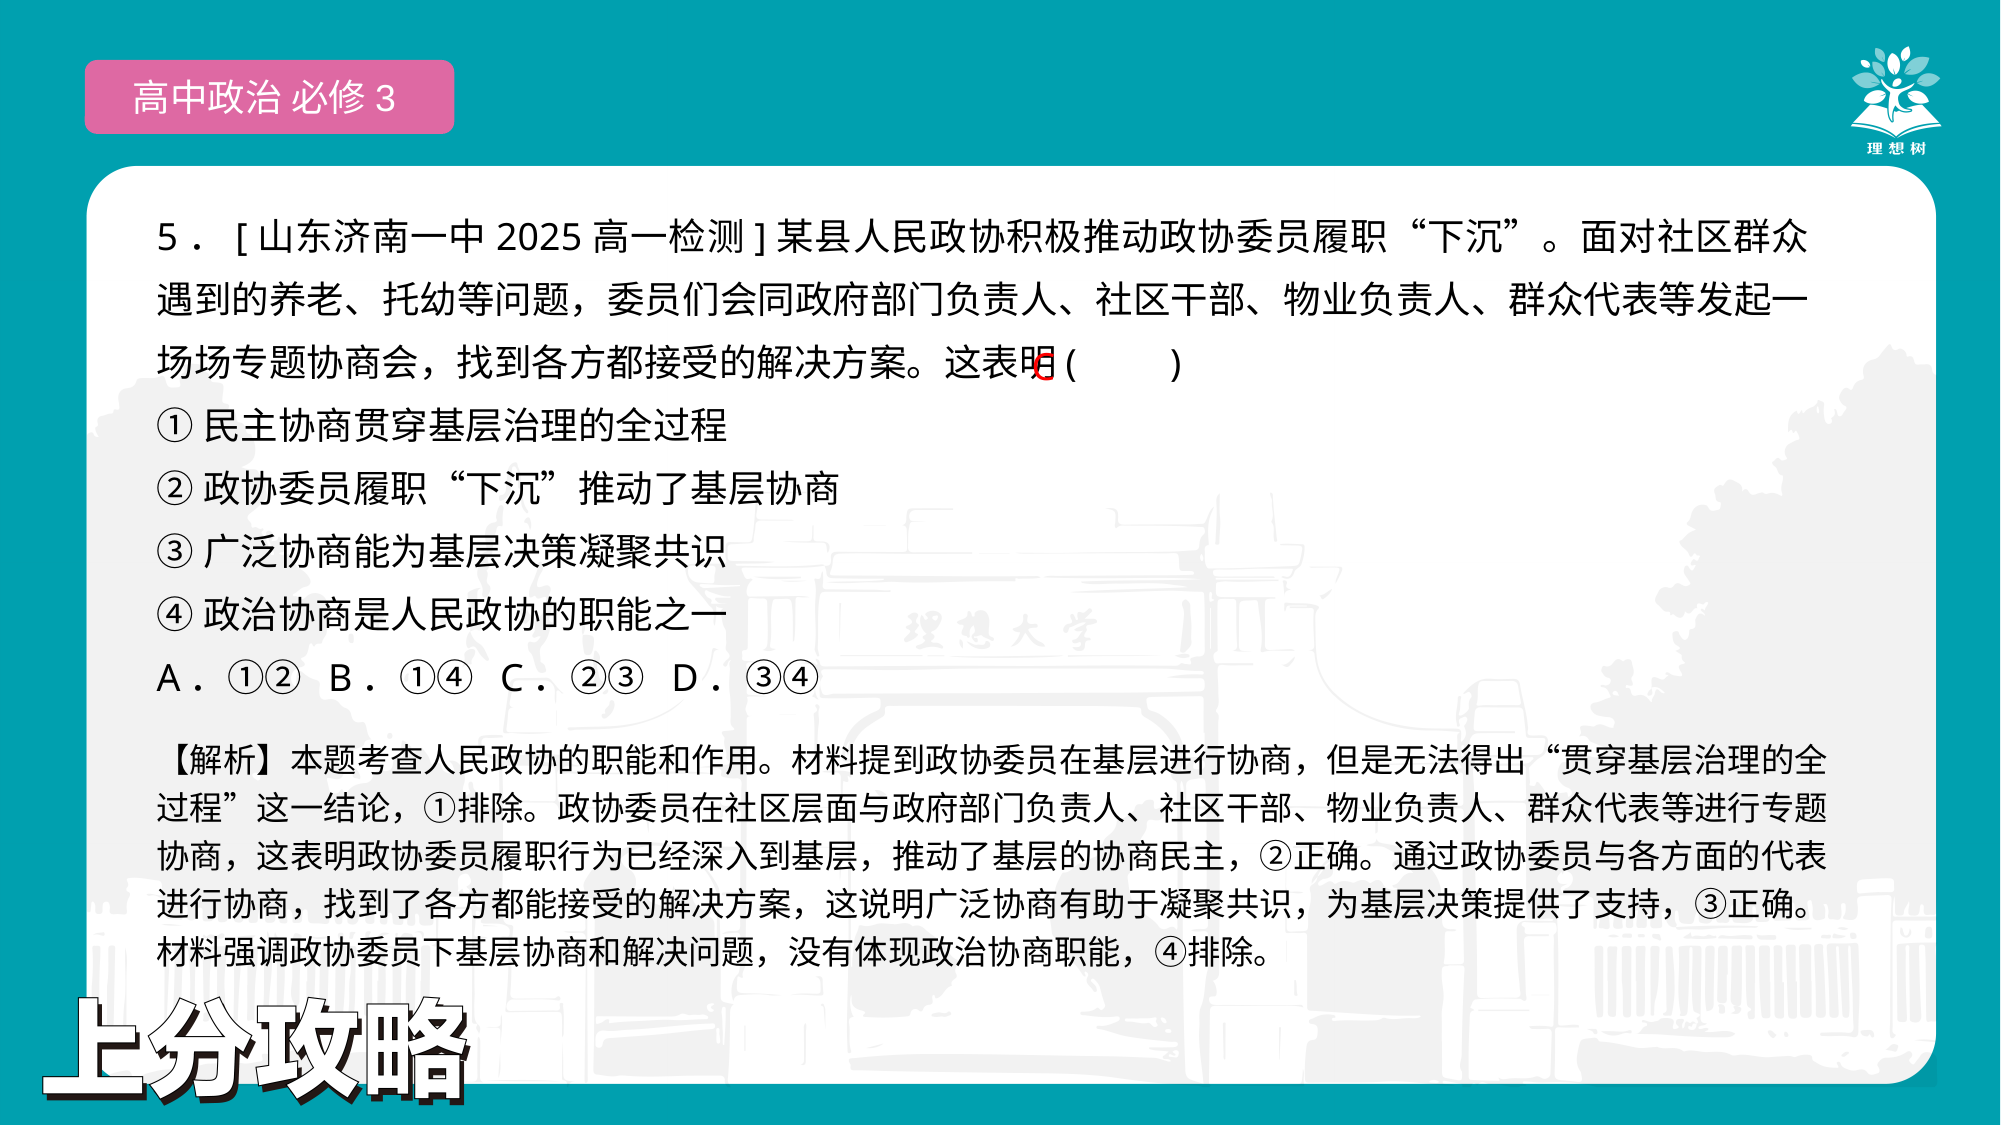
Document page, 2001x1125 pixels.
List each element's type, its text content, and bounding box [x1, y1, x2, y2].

text_box 5．[山东济南一中2025高一检测]某县人民政协积极推动政协委员履职“下沉”。面对社区群众遇到的养老、托幼等问题，委员们会同政府部门负责人、社区干部、物业负责人、群众代表等发起一场场专题协商会，找到各方都接受的解决方案。这表明( ) ①民主协商贯穿基层治理的全过程 ②政协委员履职“下沉”推动了基层协商 ③广泛协商能为基层决策凝聚共识 ④政治协商是人民政协的职能之一 A．①② B．①④ C．②③ D．③④ [141, 187, 1824, 707]
text_box 【解析】本题考查人民政协的职能和作用。材料提到政协委员在基层进行协商，但是无法得出“贯穿基层治理的全过程”这一结论，①排除。政协委员在社区层面与政府部门负责人、社区干部、物业负责人、群众代表等进行专题协商，这表明政协委员履职行为已经深入到基层，推动了基层的协商民主，②正确。通过政协委员与各方面的代表进行协商，找到了各方都能接受的解决方案，这说明广泛协商有助于凝聚共识，为基层决策提供了支持，③正确。材料强调政协委员下基层协商和解决问题，没有体现政治协商职能，④排除。 [141, 724, 1843, 979]
picture [0, 0, 2001, 1125]
text_box 高中政治 必修3 [83, 58, 456, 135]
text_box C [1016, 312, 1128, 396]
